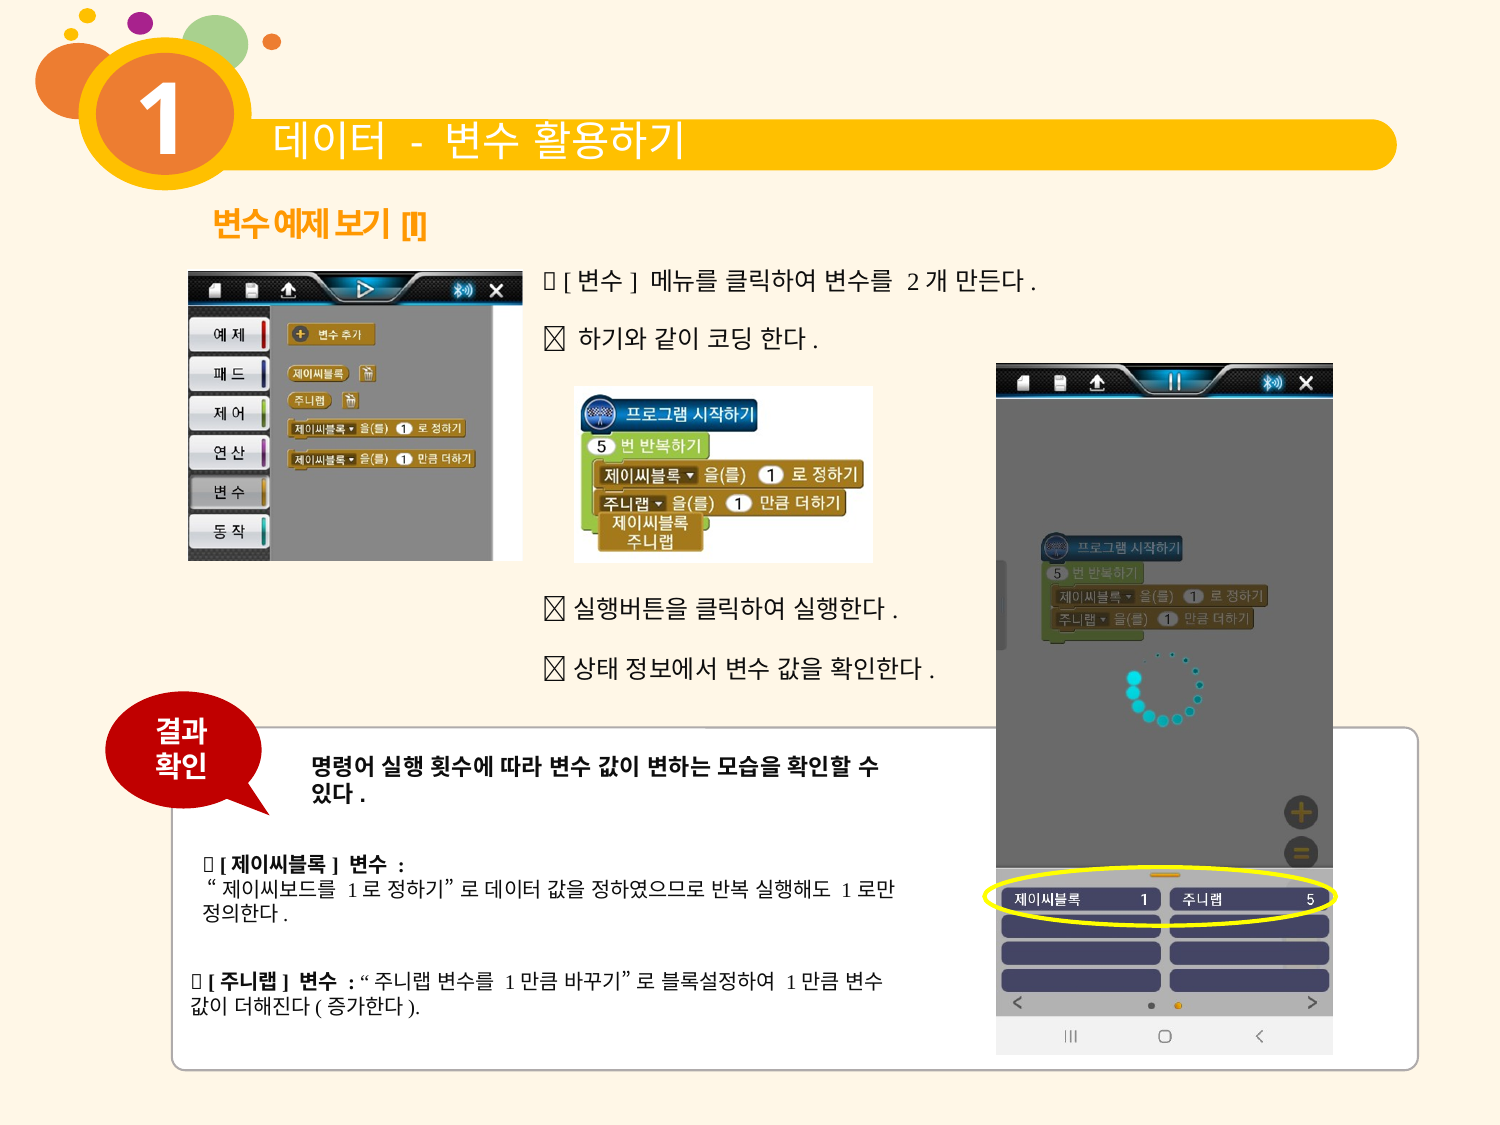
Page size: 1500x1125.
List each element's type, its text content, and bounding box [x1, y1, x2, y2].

picture [574, 386, 873, 563]
text_box 결과 확인 [140, 705, 266, 791]
text_box  [변수] 메뉴를 클릭하여 변수를 2개 만든다. [527, 257, 1500, 303]
text_box 1 [119, 46, 274, 182]
picture [996, 363, 1333, 1055]
text_box  [주니랩] 변수 : “주니랩 변수를 1만큼 바꾸기” 로 블록설정하여 1만큼 변수 값이 더해진다(증가한다). [175, 960, 914, 1026]
text_box 실행버튼을 클릭하여 실행한다. 상태 정보에서 변수 값을 확인한다. [527, 585, 996, 691]
text_box 명령어 실행 횟수에 따라 변수 값이 변하는 모습을 확인할 수 있다. [296, 745, 926, 815]
text_box [1333, 889, 1338, 904]
text_box [983, 884, 996, 908]
text_box 변수 예제 보기[Ⅰ] [198, 175, 832, 251]
text_box [170, 726, 1420, 1072]
text_box [104, 690, 273, 818]
text_box 데이터 - 변수 활용하기 [274, 99, 1500, 188]
picture [187, 269, 523, 561]
text_box  하기와 같이 코딩 한다. [527, 316, 1336, 362]
text_box  [제이씨블록] 변수 : “제이씨보드를 1로 정하기” 로 데이터 값을 정하였으므로 반복 실행해도 1로만 정의한다. [187, 843, 926, 934]
